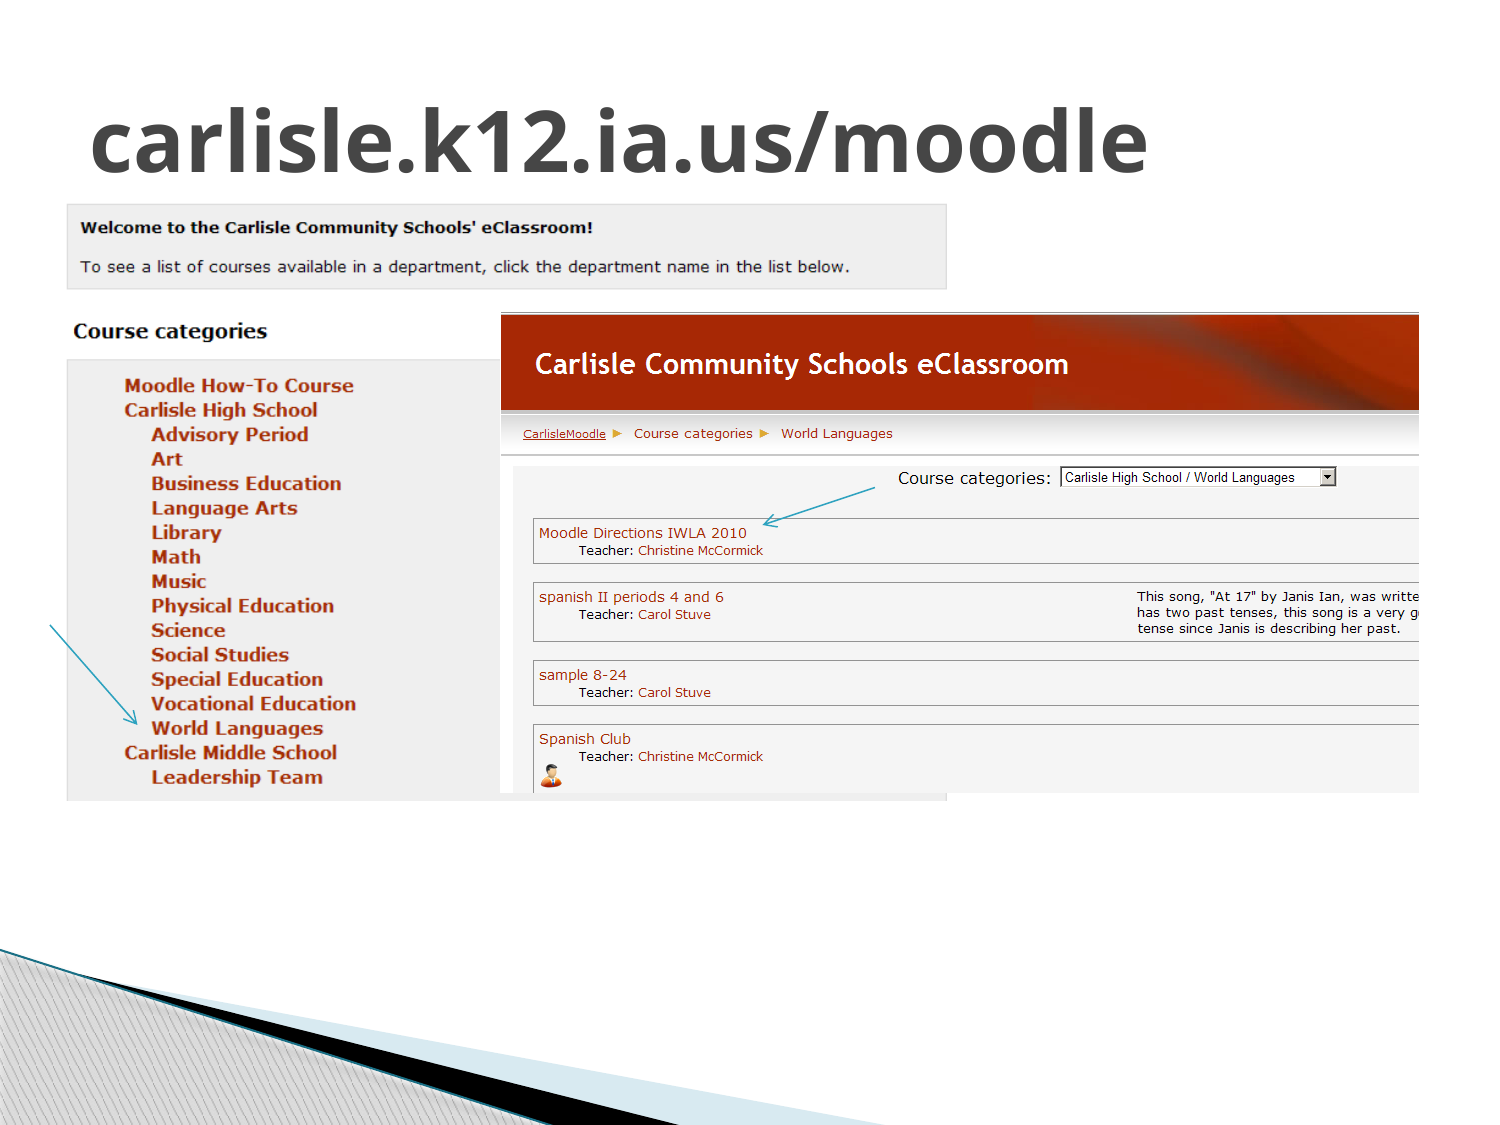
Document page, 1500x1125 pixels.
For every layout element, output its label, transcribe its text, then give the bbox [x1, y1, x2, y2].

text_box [762, 487, 876, 526]
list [62, 199, 947, 801]
title carlisle.k12.ia.us/moodle [75, 45, 1425, 233]
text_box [43, 630, 144, 719]
picture [499, 312, 1420, 794]
